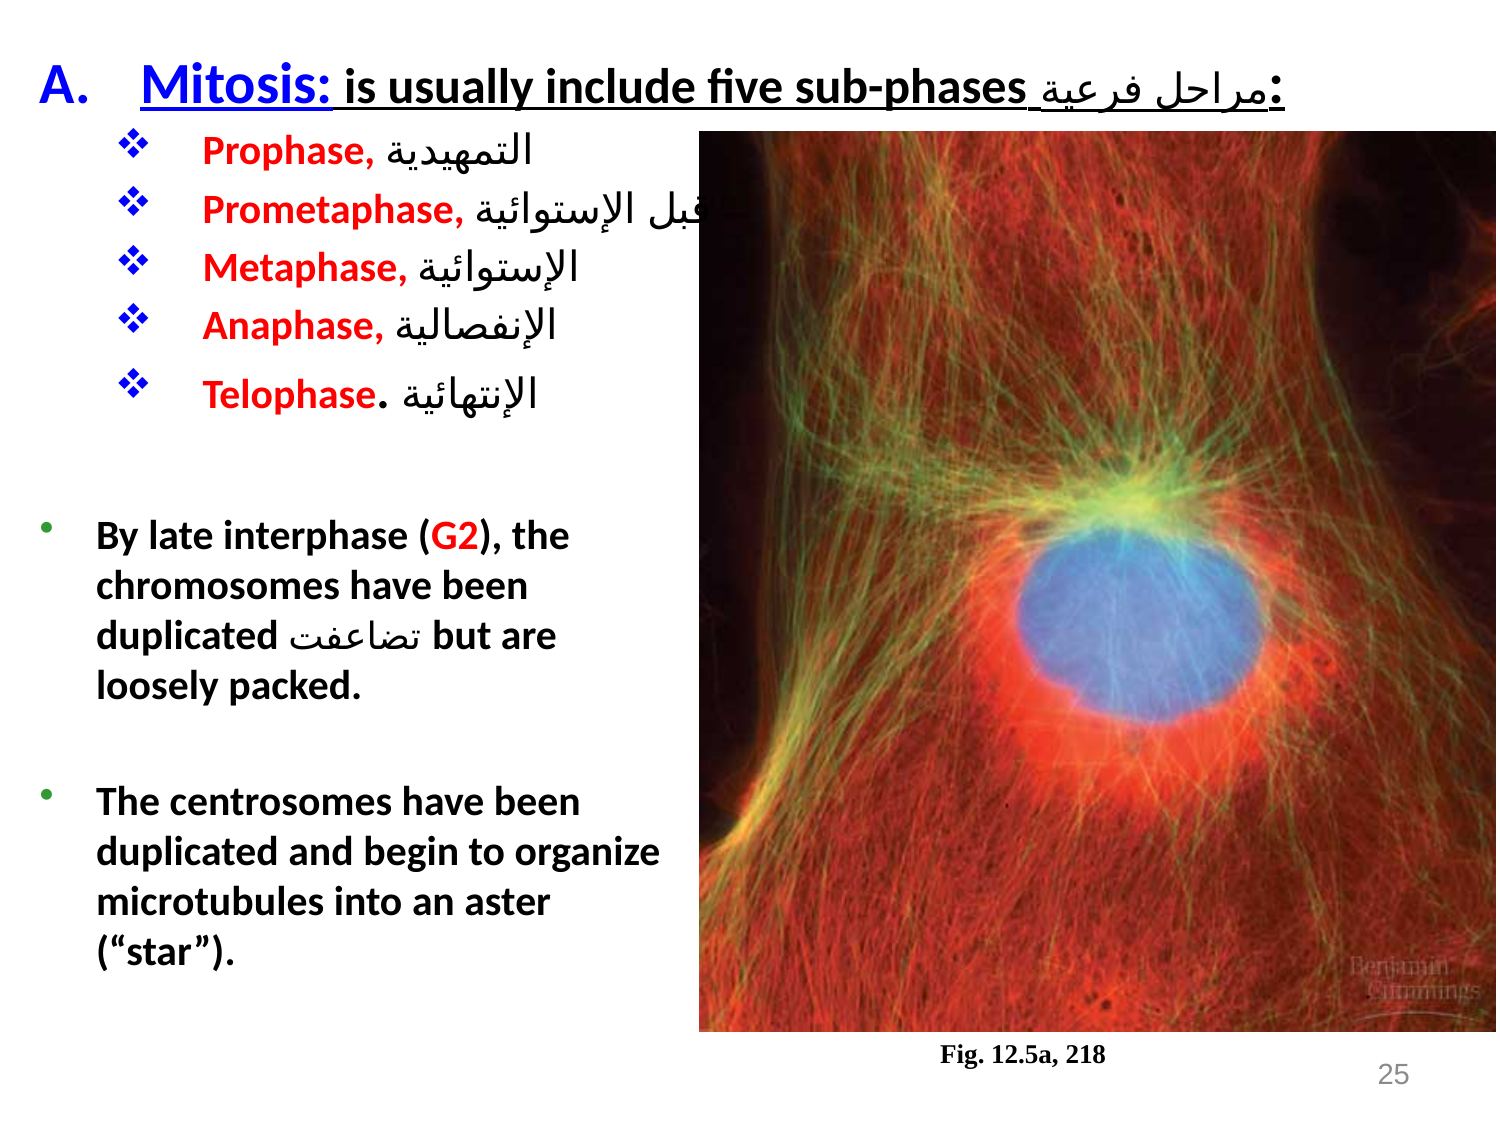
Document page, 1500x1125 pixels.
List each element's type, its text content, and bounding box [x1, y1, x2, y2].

list Mitosis: is usually include five sub-phases مراحل فرعية: Prophase, التمهيدية Prometaphase, قبل الإستوائية Metaphase, الإستوائية Anaphase, الإنفصالية Telophase. الإنتهائية [24, 37, 1475, 691]
text_box By late interphase (G2), the chromosomes have been duplicated تضاعفت but are loosely packed. The centrosomes have been duplicated and begin to organize microtubules into an aster (“star”). [24, 500, 688, 982]
text_box Fig. 12.5a, 218 [925, 1041, 1121, 1077]
slide_number 25 [1074, 1042, 1425, 1103]
picture [699, 130, 1496, 1032]
